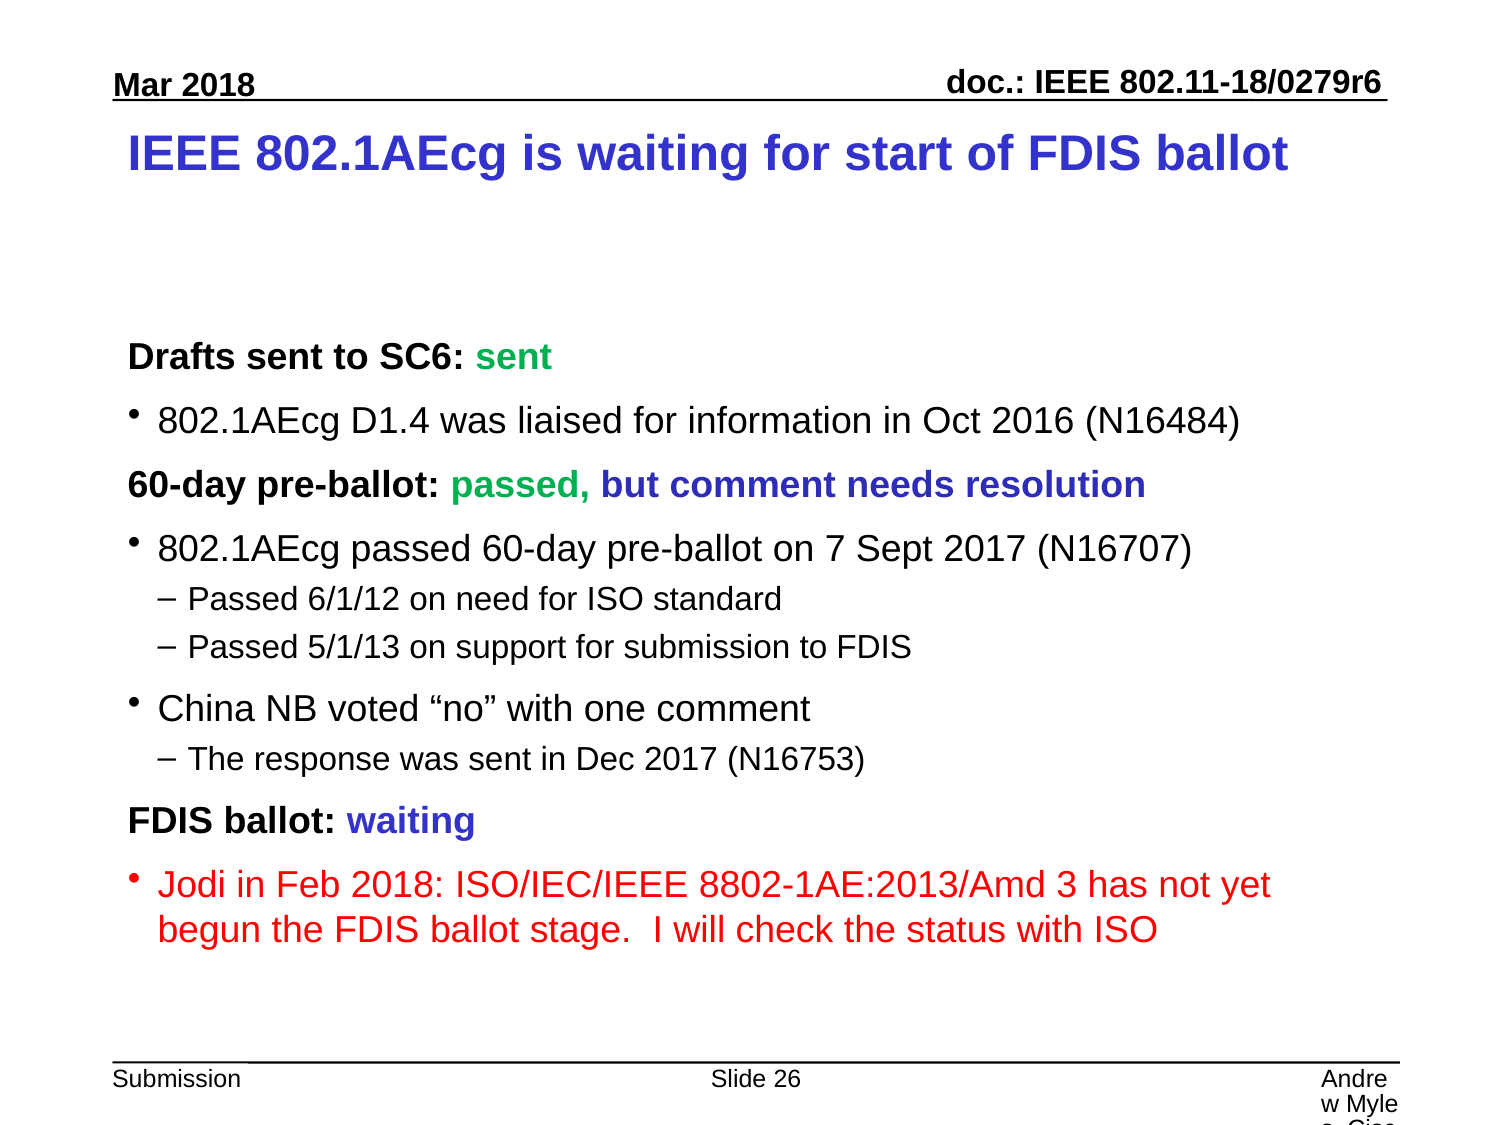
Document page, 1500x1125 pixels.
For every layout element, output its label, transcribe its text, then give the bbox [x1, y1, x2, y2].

footer Andrew Myles, Cisco [1320, 1061, 1402, 1093]
title IEEE 802.1AEcg is waiting for start of FDIS ballot [112, 112, 1388, 288]
slide_number Slide 26 [709, 1061, 803, 1093]
list Drafts sent to SC6: sent 802.1AEcg D1.4 was liaised for information in Oct 2016 (N16484) 60-day pre-ballot: passed, but comment needs resolution 802.1AEcg passed 60-day pre-ballot on 7 Sept 2017 (N16707) Passed 6/1/12 on need for ISO standard Passed 5/1/13 on support for submission to FDIS China NB voted “no” with one comment The response was sent in Dec 2017 (N16753) FDIS ballot: waiting Jodi in Feb 2018: ISO/IEC/IEEE 8802-1AE:2013/Amd 3 has not yet begun the FDIS ballot stage. I will check the status with ISO [112, 324, 1388, 1000]
